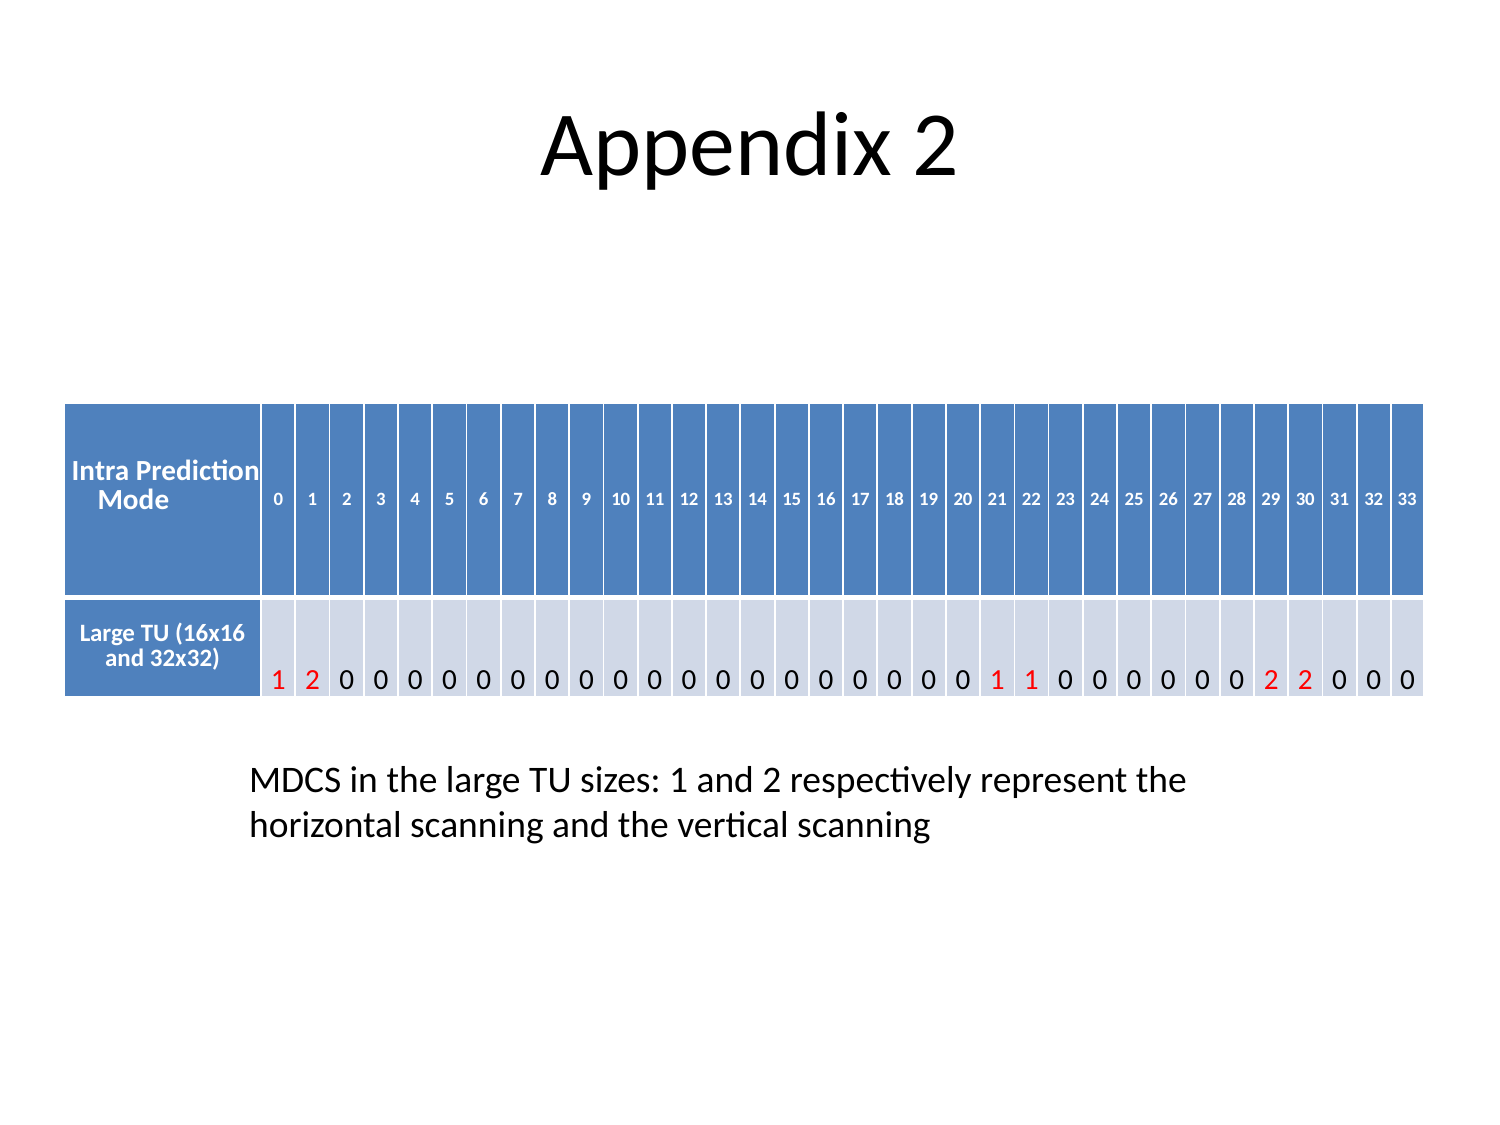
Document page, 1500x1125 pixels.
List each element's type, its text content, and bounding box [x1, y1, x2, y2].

table_cell 0 [604, 600, 637, 696]
table_cell 2 [1289, 600, 1322, 696]
table_cell 0 [1118, 600, 1150, 696]
table_cell 0 [707, 600, 739, 696]
table_header 1 [296, 404, 329, 595]
table_cell 0 [1358, 600, 1390, 696]
table_cell 0 [1392, 600, 1423, 696]
table_cell 0 [330, 600, 363, 696]
table_header 7 [502, 404, 534, 595]
table_header 5 [433, 404, 466, 595]
table_header 26 [1152, 404, 1185, 595]
table_header 30 [1289, 404, 1322, 595]
table_header 29 [1255, 404, 1287, 595]
table_header 28 [1221, 404, 1253, 595]
table_header 2 [330, 404, 363, 595]
table_cell 0 [639, 600, 671, 696]
table_cell 1 [981, 600, 1014, 696]
table_cell 1 [262, 600, 294, 696]
table_header 25 [1118, 404, 1150, 595]
table_header 23 [1049, 404, 1082, 595]
table_header 16 [810, 404, 842, 595]
table_header 10 [604, 404, 637, 595]
table_header 11 [639, 404, 671, 595]
table_cell 0 [741, 600, 774, 696]
table_header 4 [399, 404, 431, 595]
text_box MDCS in the large TU sizes: 1 and 2 respectively represent the horizontal scanning and the vertical scanning [234, 747, 1272, 853]
table_header 32 [1358, 404, 1390, 595]
table_cell 0 [570, 600, 603, 696]
table_cell 0 [399, 600, 431, 696]
table_cell 0 [365, 600, 397, 696]
table_header 21 [981, 404, 1014, 595]
table_header 17 [844, 404, 876, 595]
table_cell 0 [810, 600, 842, 696]
table_header 33 [1392, 404, 1423, 595]
table_header 0 [262, 404, 294, 595]
table_cell 0 [502, 600, 534, 696]
table_header 13 [707, 404, 739, 595]
table_header 6 [467, 404, 500, 595]
table_header 3 [365, 404, 397, 595]
table_cell 0 [776, 600, 808, 696]
table_cell 0 [947, 600, 979, 696]
table_header 20 [947, 404, 979, 595]
table_cell 0 [913, 600, 945, 696]
table_header 27 [1186, 404, 1219, 595]
table_header 19 [913, 404, 945, 595]
table_cell 0 [844, 600, 876, 696]
table_cell 2 [296, 600, 329, 696]
table_header 15 [776, 404, 808, 595]
table_cell 0 [878, 600, 911, 696]
table_cell 0 [1323, 600, 1356, 696]
table_header Intra Prediction Mode [65, 404, 260, 595]
table_header 24 [1084, 404, 1116, 595]
table_cell 0 [673, 600, 705, 696]
table_cell 0 [467, 600, 500, 696]
table_cell Large TU (16x16 and 32x32) [65, 600, 260, 696]
table_cell 0 [1049, 600, 1082, 696]
table_header 22 [1015, 404, 1048, 595]
table_header 9 [570, 404, 603, 595]
table_cell 0 [536, 600, 568, 696]
table_cell 2 [1255, 600, 1287, 696]
table_cell 0 [433, 600, 466, 696]
title Appendix 2 [75, 45, 1425, 233]
table_cell 0 [1084, 600, 1116, 696]
table_cell 0 [1152, 600, 1185, 696]
table_header 18 [878, 404, 911, 595]
table_header 14 [741, 404, 774, 595]
table_header 12 [673, 404, 705, 595]
table_header 8 [536, 404, 568, 595]
table_cell 0 [1221, 600, 1253, 696]
table_cell 0 [1186, 600, 1219, 696]
table_cell 1 [1015, 600, 1048, 696]
table_header 31 [1323, 404, 1356, 595]
